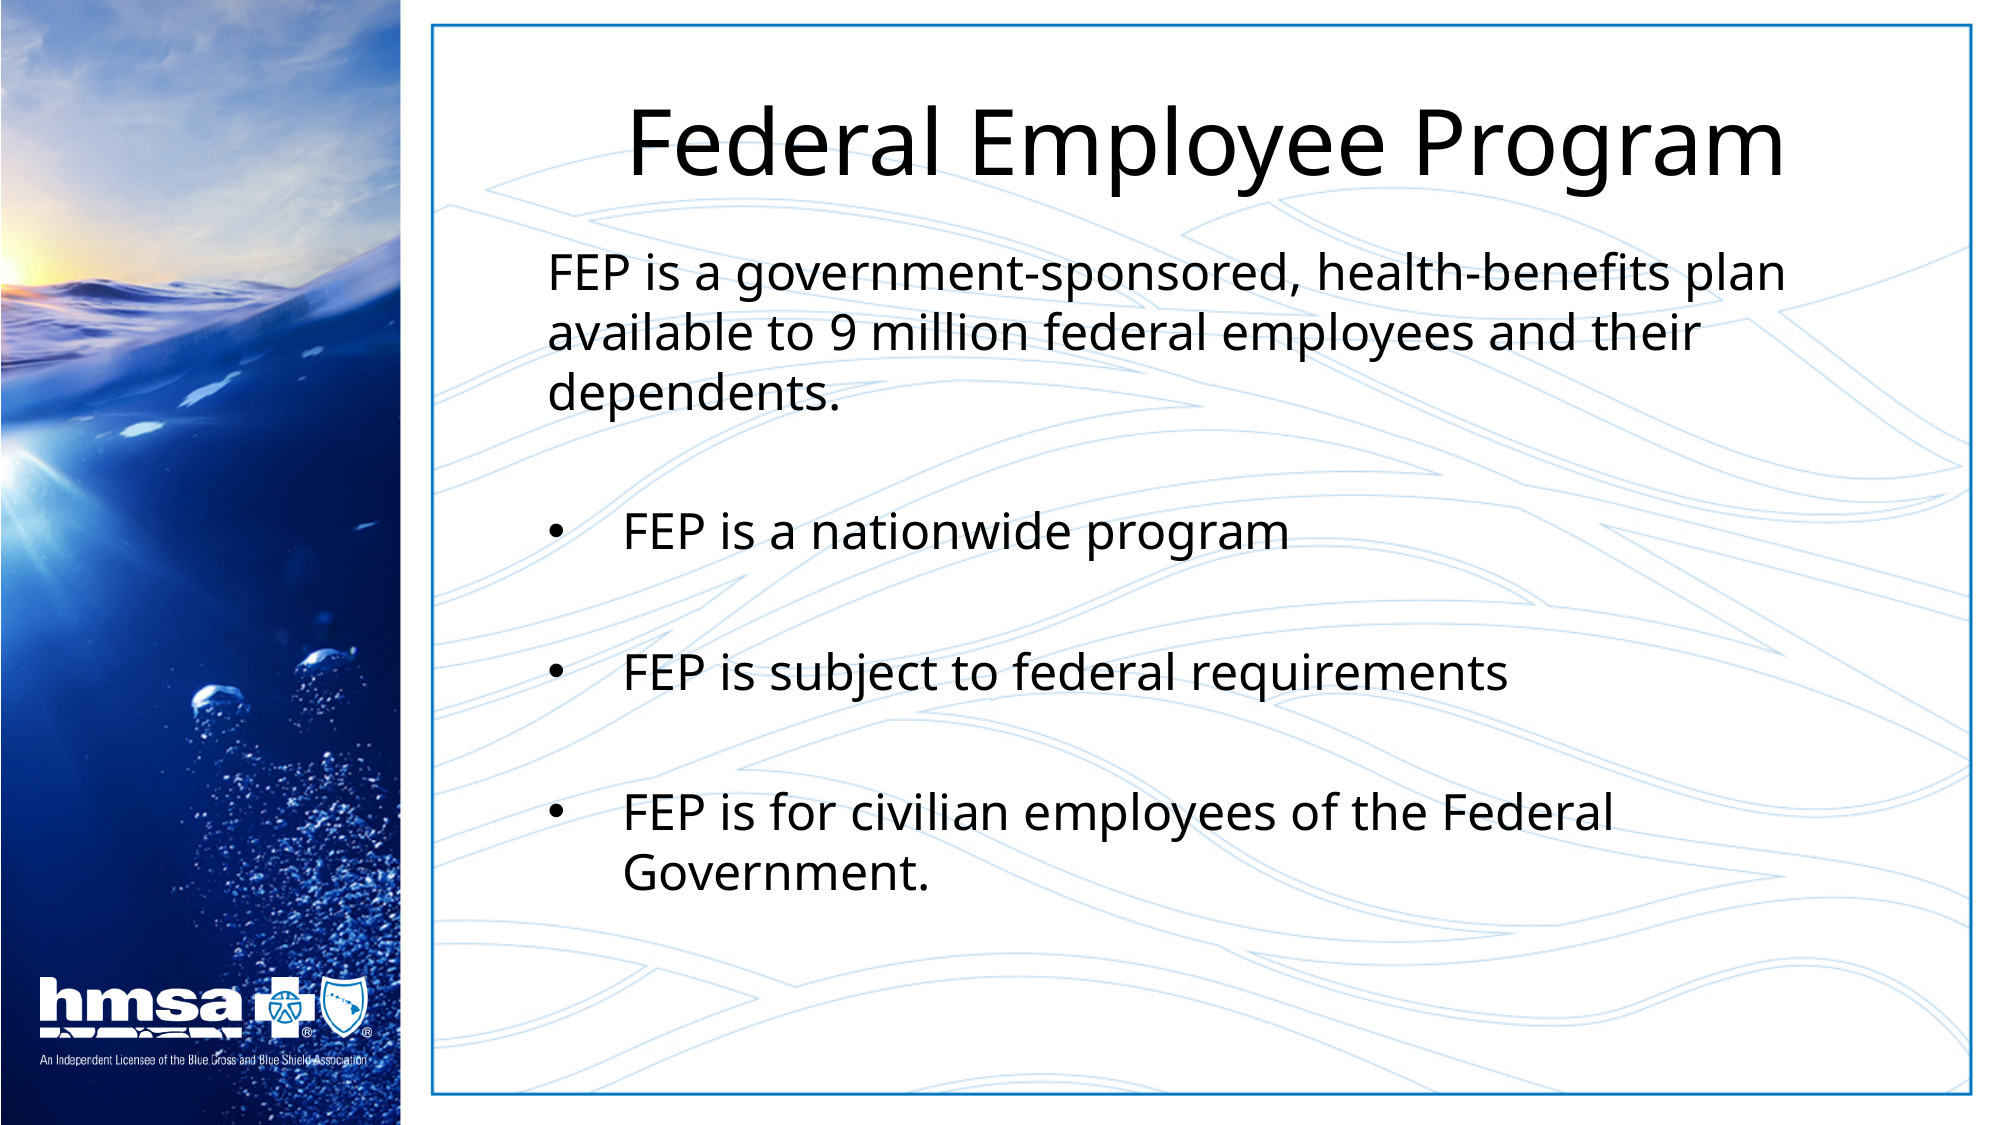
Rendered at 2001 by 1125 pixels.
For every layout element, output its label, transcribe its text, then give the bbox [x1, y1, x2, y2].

picture [1, 0, 1999, 1125]
list FEP is a government-sponsored, health-benefits plan available to 9 million federal employees and their dependents. FEP is a nationwide program FEP is subject to federal requirements FEP is for civilian employees of the Federal Government. [532, 232, 1883, 1041]
title Federal Employee Program [476, 45, 1939, 233]
